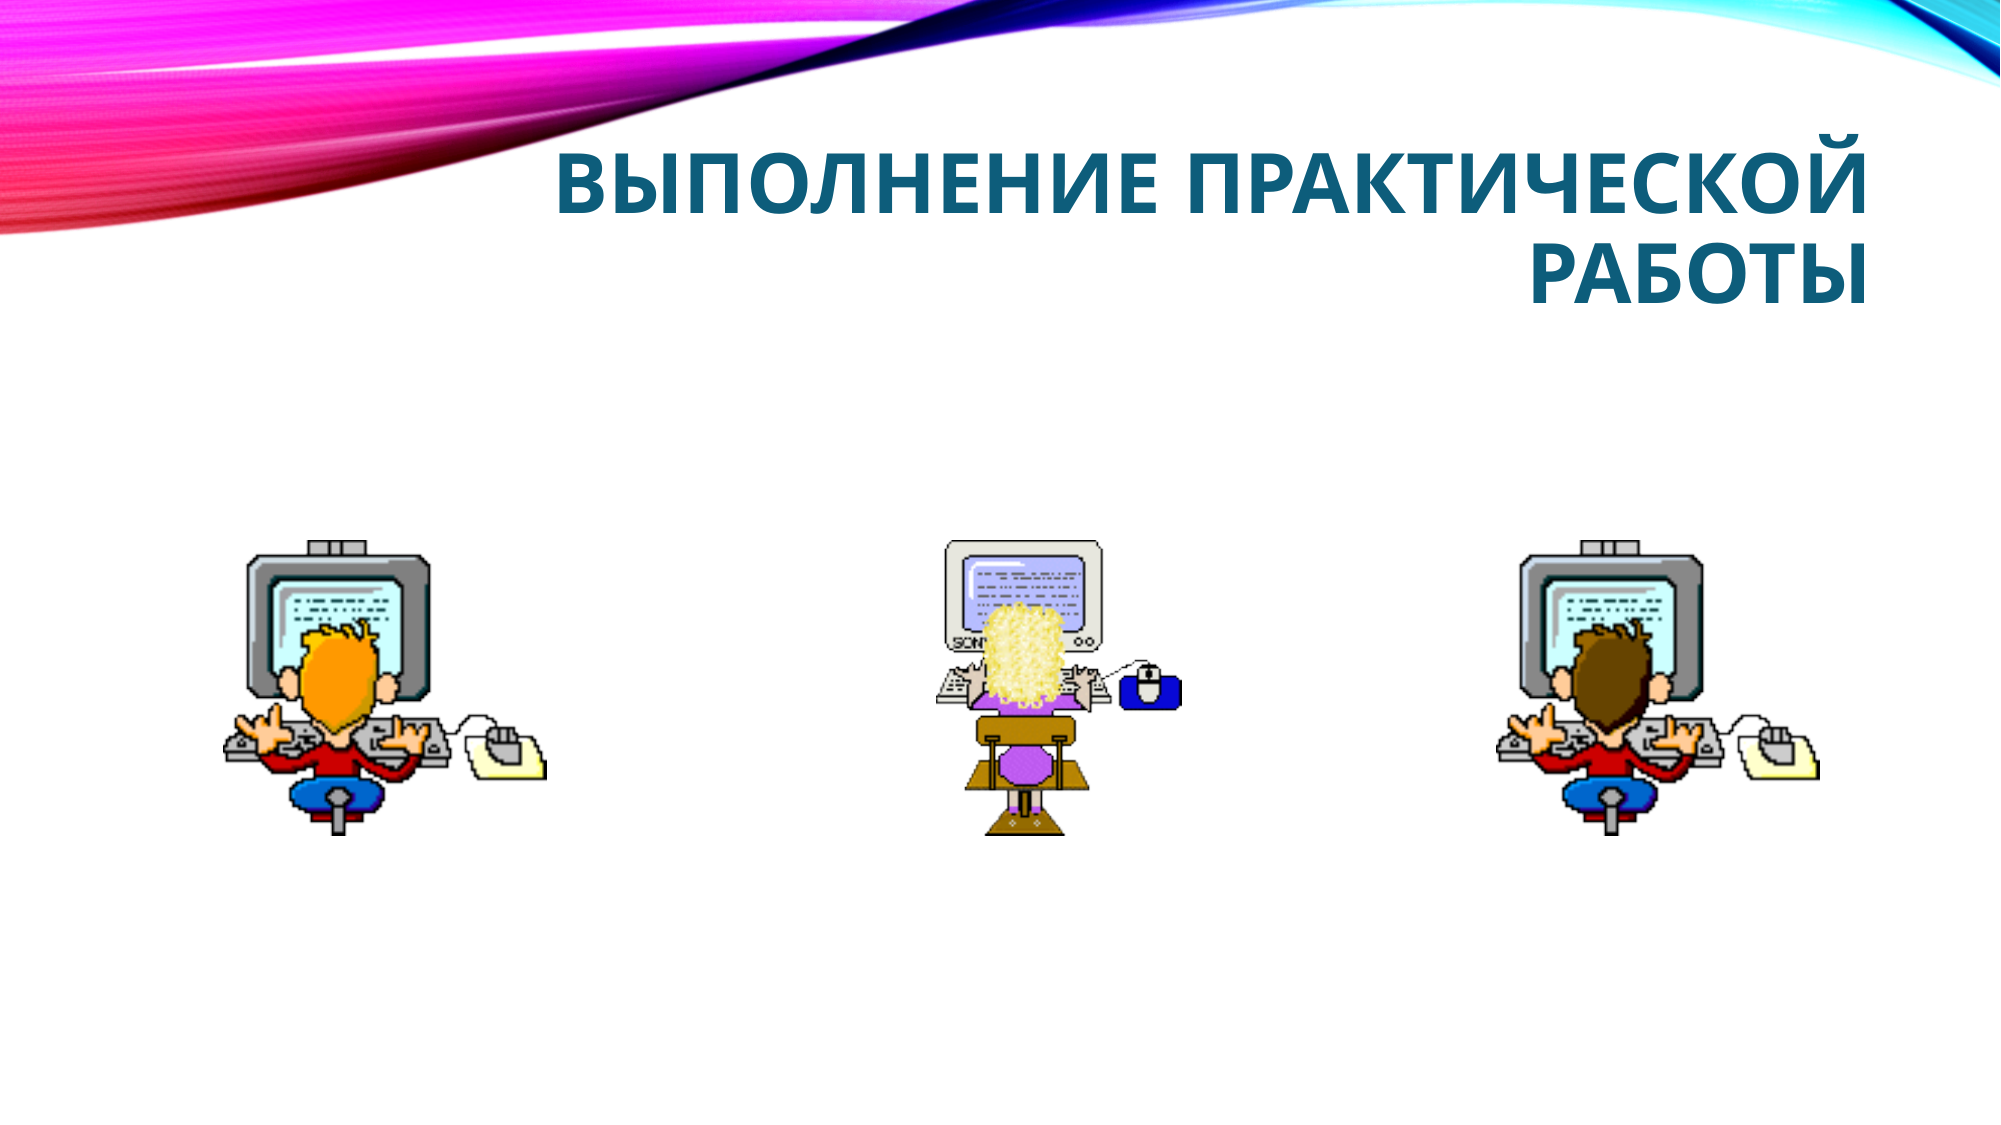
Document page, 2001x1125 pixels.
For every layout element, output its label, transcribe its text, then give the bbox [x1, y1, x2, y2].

picture [1910, 0, 2000, 45]
picture [223, 540, 547, 836]
picture [1890, 0, 2000, 75]
title Выполнение практической работы [241, 125, 1888, 338]
picture [936, 540, 1182, 836]
picture [0, 0, 2000, 237]
picture [1496, 540, 1820, 836]
